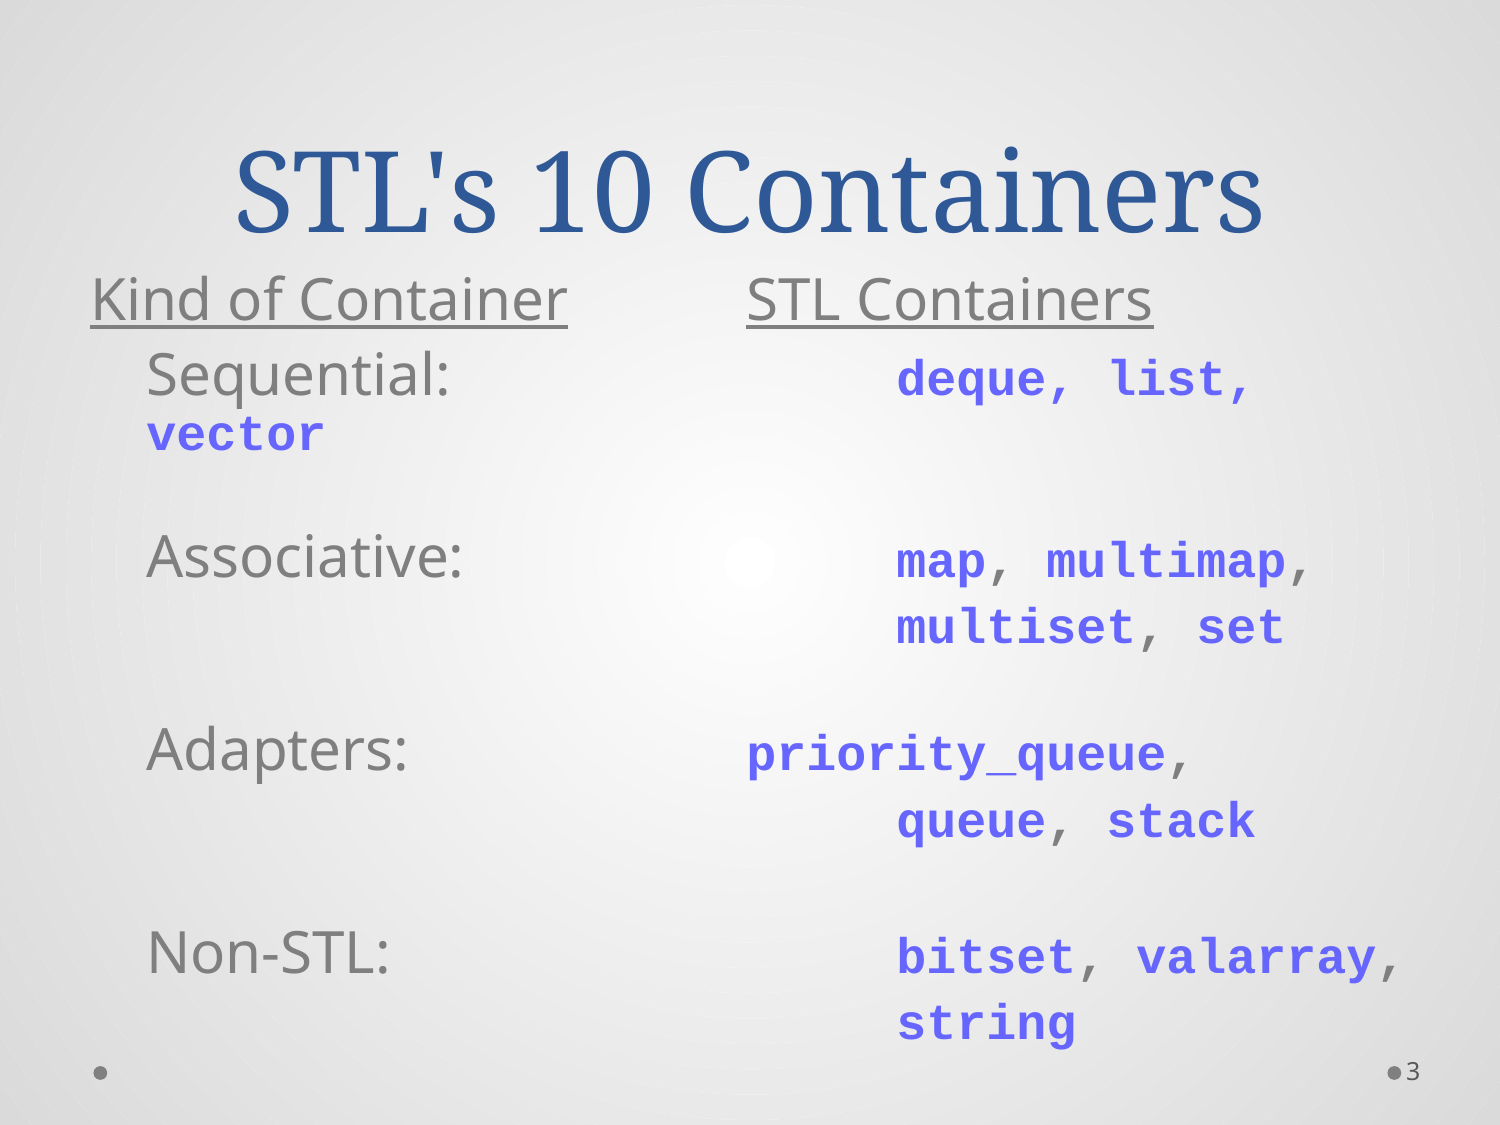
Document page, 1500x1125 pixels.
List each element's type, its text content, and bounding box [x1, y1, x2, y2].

title STL's 10 Containers [75, 0, 1425, 262]
slide_number 3 [1401, 1042, 1494, 1103]
list Kind of Container STL Containers Sequential: deque, list, vector Associative: map, multimap, multiset, set Adapters: priority_queue, queue, stack Non-STL: bitset, valarray, string [75, 262, 1446, 1079]
